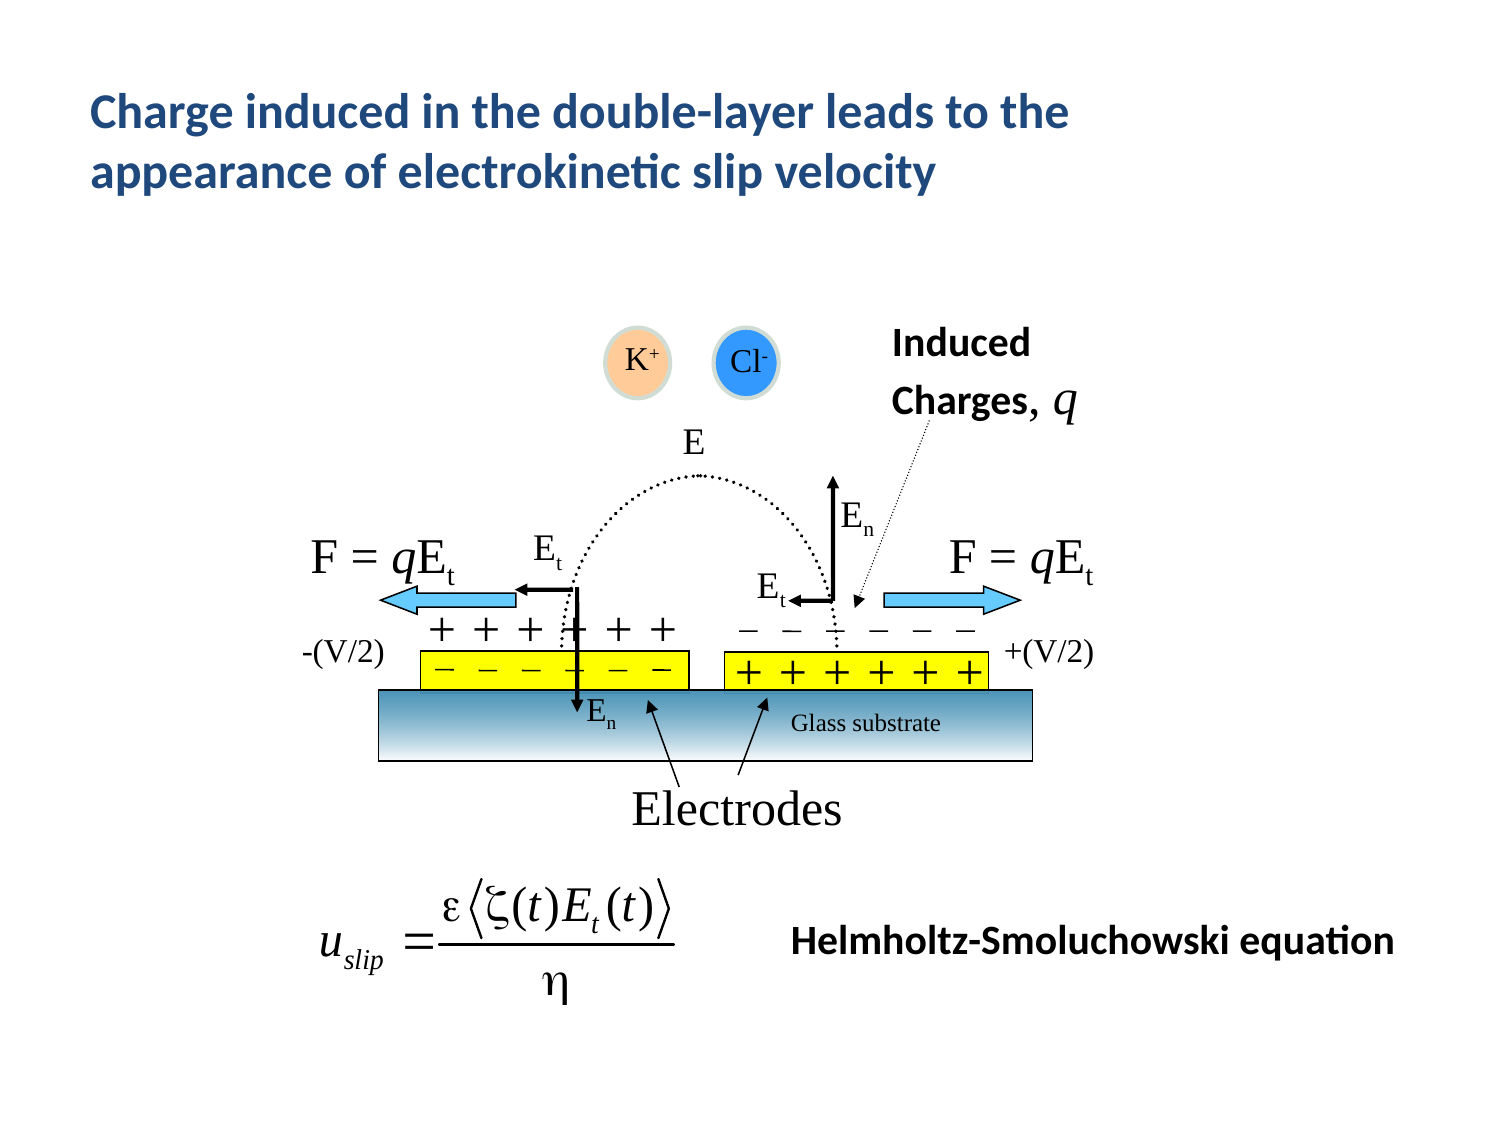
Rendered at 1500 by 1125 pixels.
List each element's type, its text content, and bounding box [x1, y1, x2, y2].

text_box Helmholtz-Smoluchowski equation [775, 905, 1411, 970]
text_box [312, 869, 686, 1016]
title Charge induced in the double-layer leads to the appearance of electrokinetic slip velocity [75, 45, 1140, 233]
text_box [300, 314, 1138, 835]
